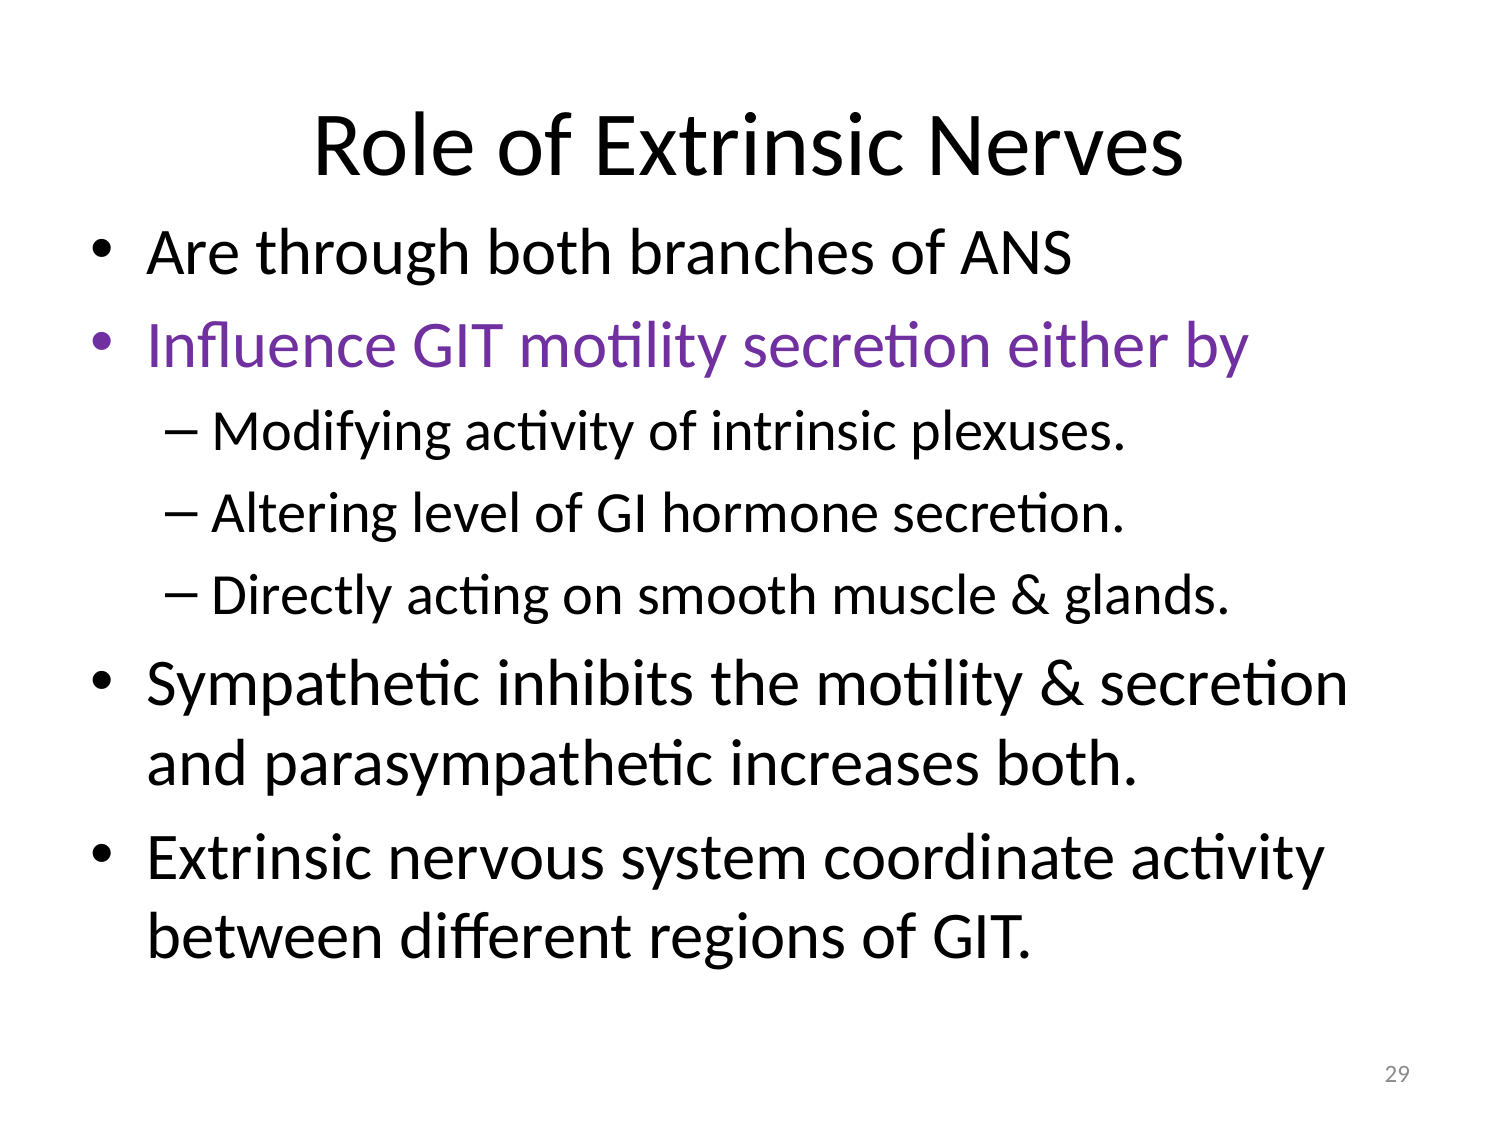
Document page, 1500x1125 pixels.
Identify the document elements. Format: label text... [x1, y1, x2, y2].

list Are through both branches of ANS Influence GIT motility secretion either by Modifying activity of intrinsic plexuses. Altering level of GI hormone secretion. Directly acting on smooth muscle & glands. Sympathetic inhibits the motility & secretion and parasympathetic increases both. Extrinsic nervous system coordinate activity between different regions of GIT. [75, 200, 1425, 1005]
title Role of Extrinsic Nerves [75, 45, 1425, 200]
slide_number 29 [1074, 1042, 1425, 1103]
